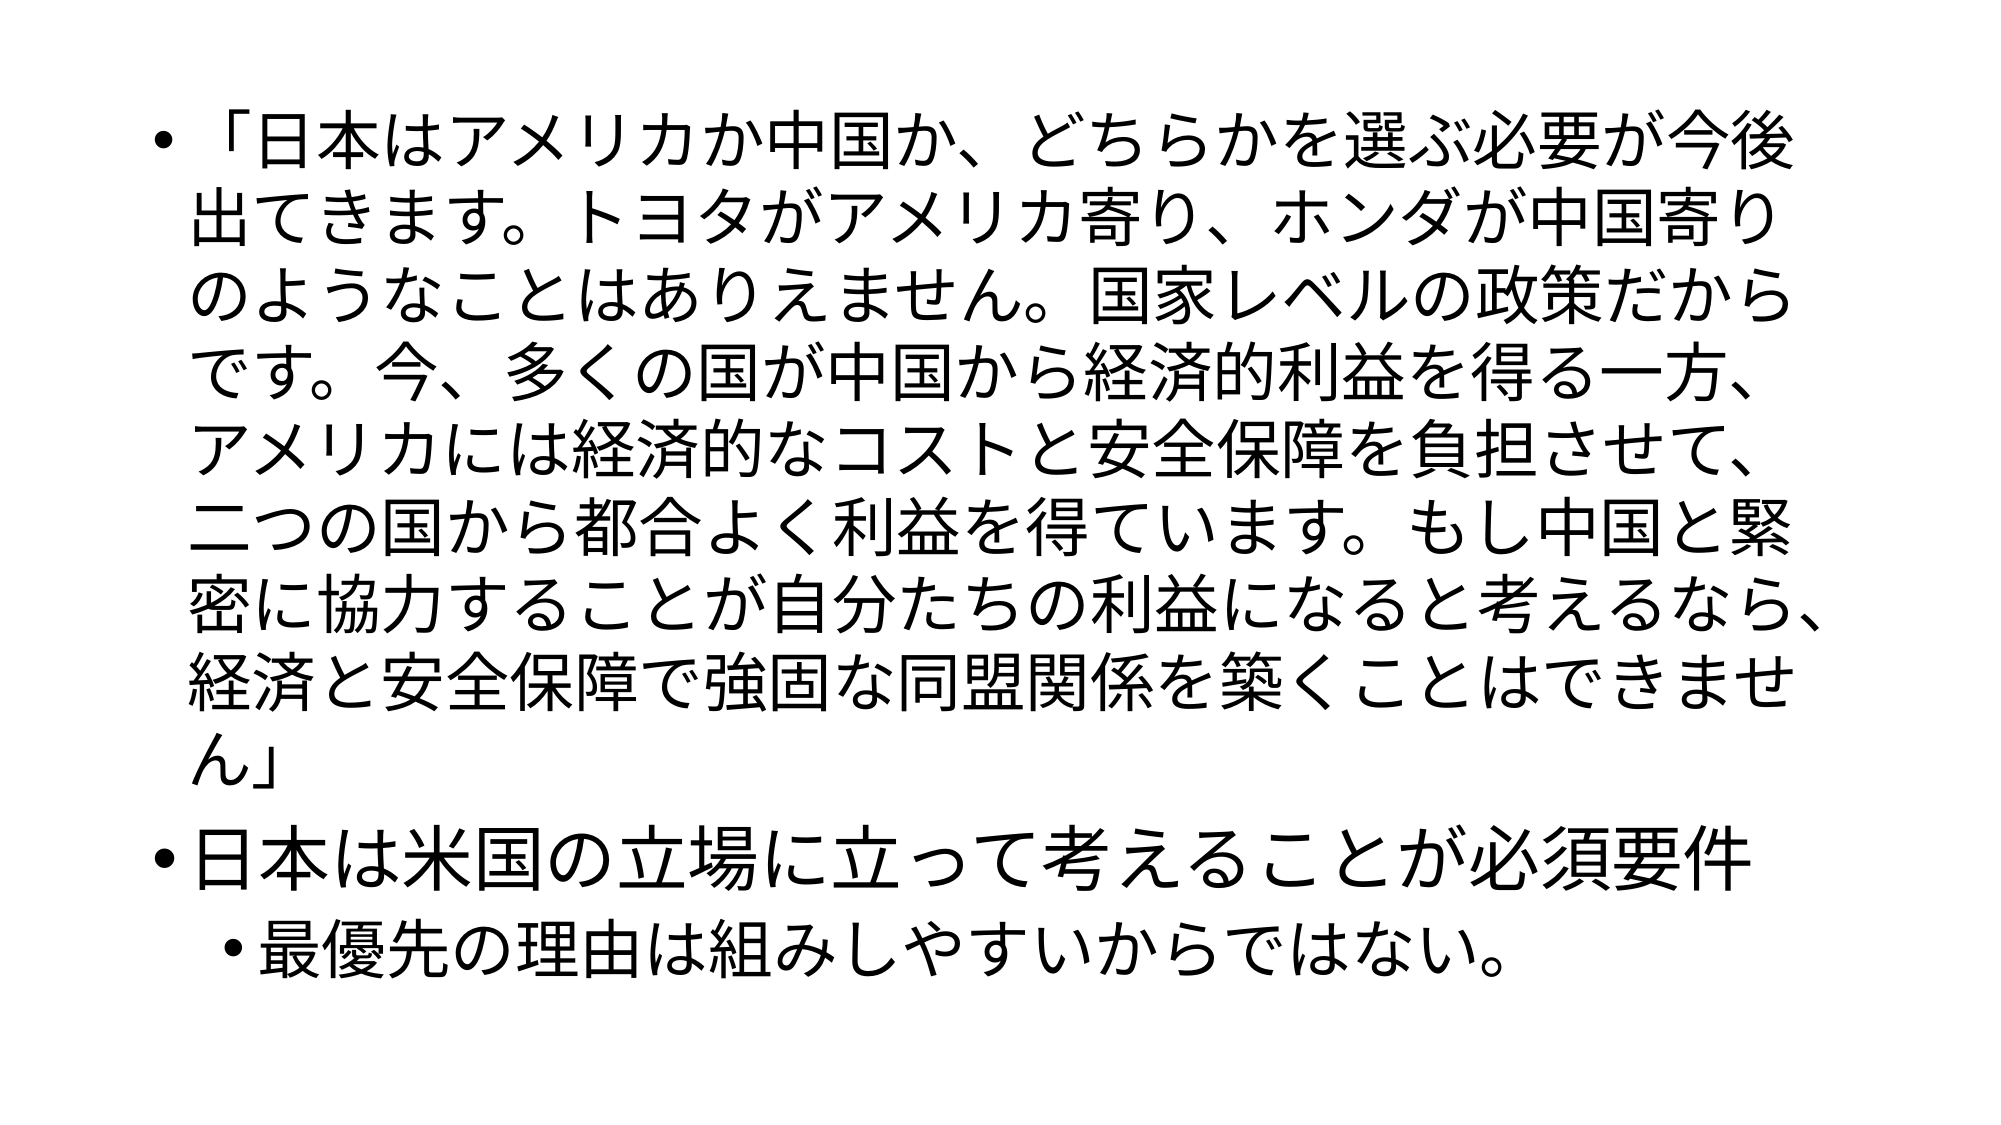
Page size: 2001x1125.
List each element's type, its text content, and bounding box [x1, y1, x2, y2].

list 「日本はアメリカか中国か、どちらかを選ぶ必要が今後出てきます。トヨタがアメリカ寄り、ホンダが中国寄りのようなことはありえません。国家レベルの政策だからです。今、多くの国が中国から経済的利益を得る一方、アメリカには経済的なコストと安全保障を負担させて、二つの国から都合よく利益を得ています。もし中国と緊密に協力することが自分たちの利益になると考えるなら、経済と安全保障で強固な同盟関係を築くことはできません」 日本は米国の立場に立って考えることが必須要件 最優先の理由は組みしやすいからではない。 [137, 92, 1863, 1014]
